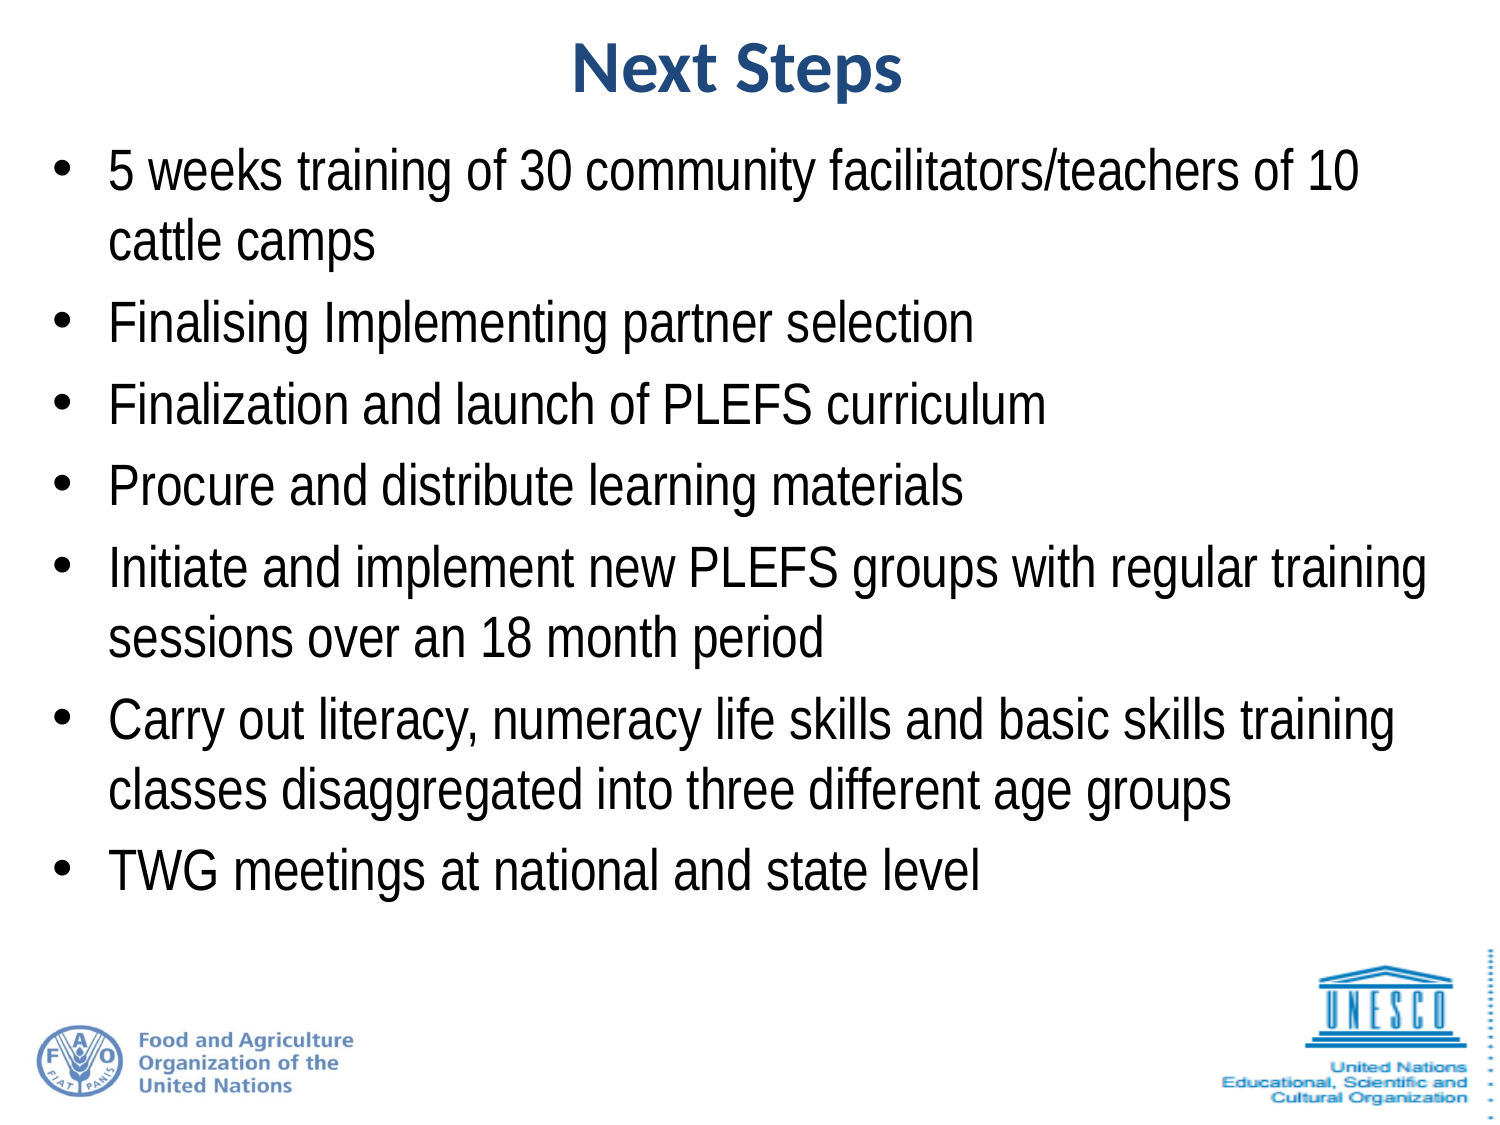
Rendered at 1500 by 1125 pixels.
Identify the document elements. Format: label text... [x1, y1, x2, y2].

list 5 weeks training of 30 community facilitators/teachers of 10 cattle camps Finalising Implementing partner selection Finalization and launch of PLEFS curriculum Procure and distribute learning materials Initiate and implement new PLEFS groups with regular training sessions over an 18 month period Carry out literacy, numeracy life skills and basic skills training classes disaggregated into three different age groups TWG meetings at national and state level [37, 125, 1463, 1038]
picture [0, 999, 388, 1125]
title Next Steps [62, 0, 1413, 125]
picture [1216, 948, 1500, 1125]
